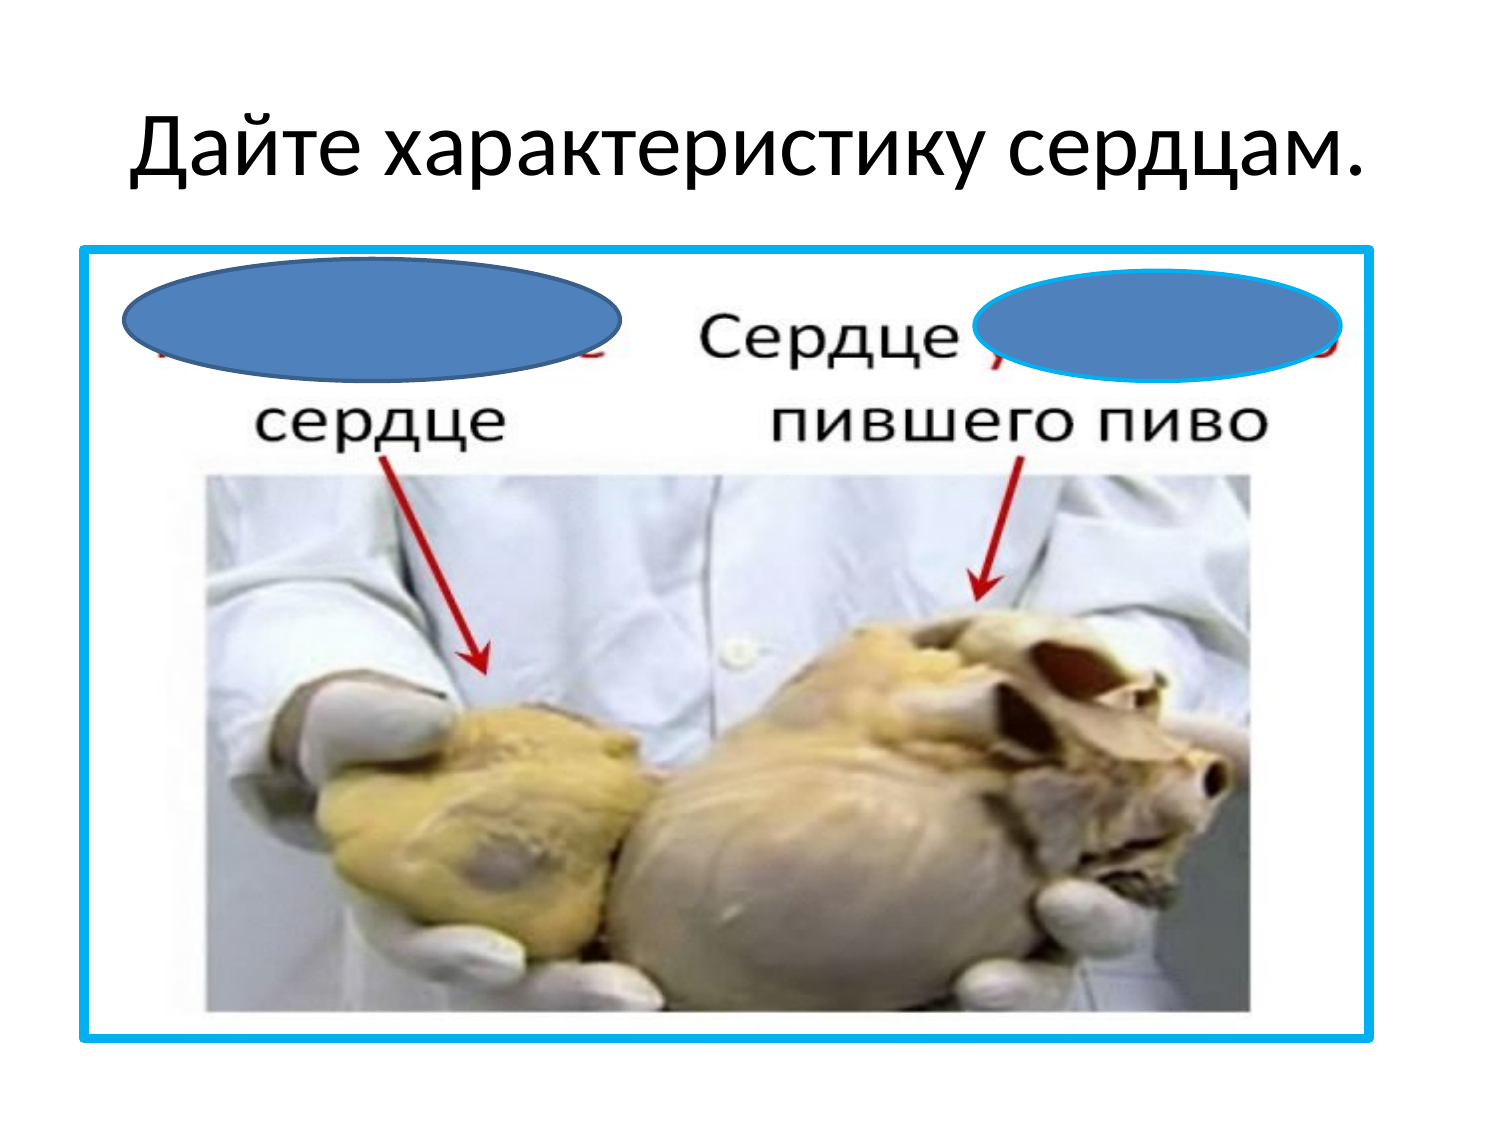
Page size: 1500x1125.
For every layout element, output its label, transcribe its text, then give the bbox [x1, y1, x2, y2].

title Дайте характеристику сердцам. [75, 45, 1425, 233]
picture [90, 255, 1363, 1033]
